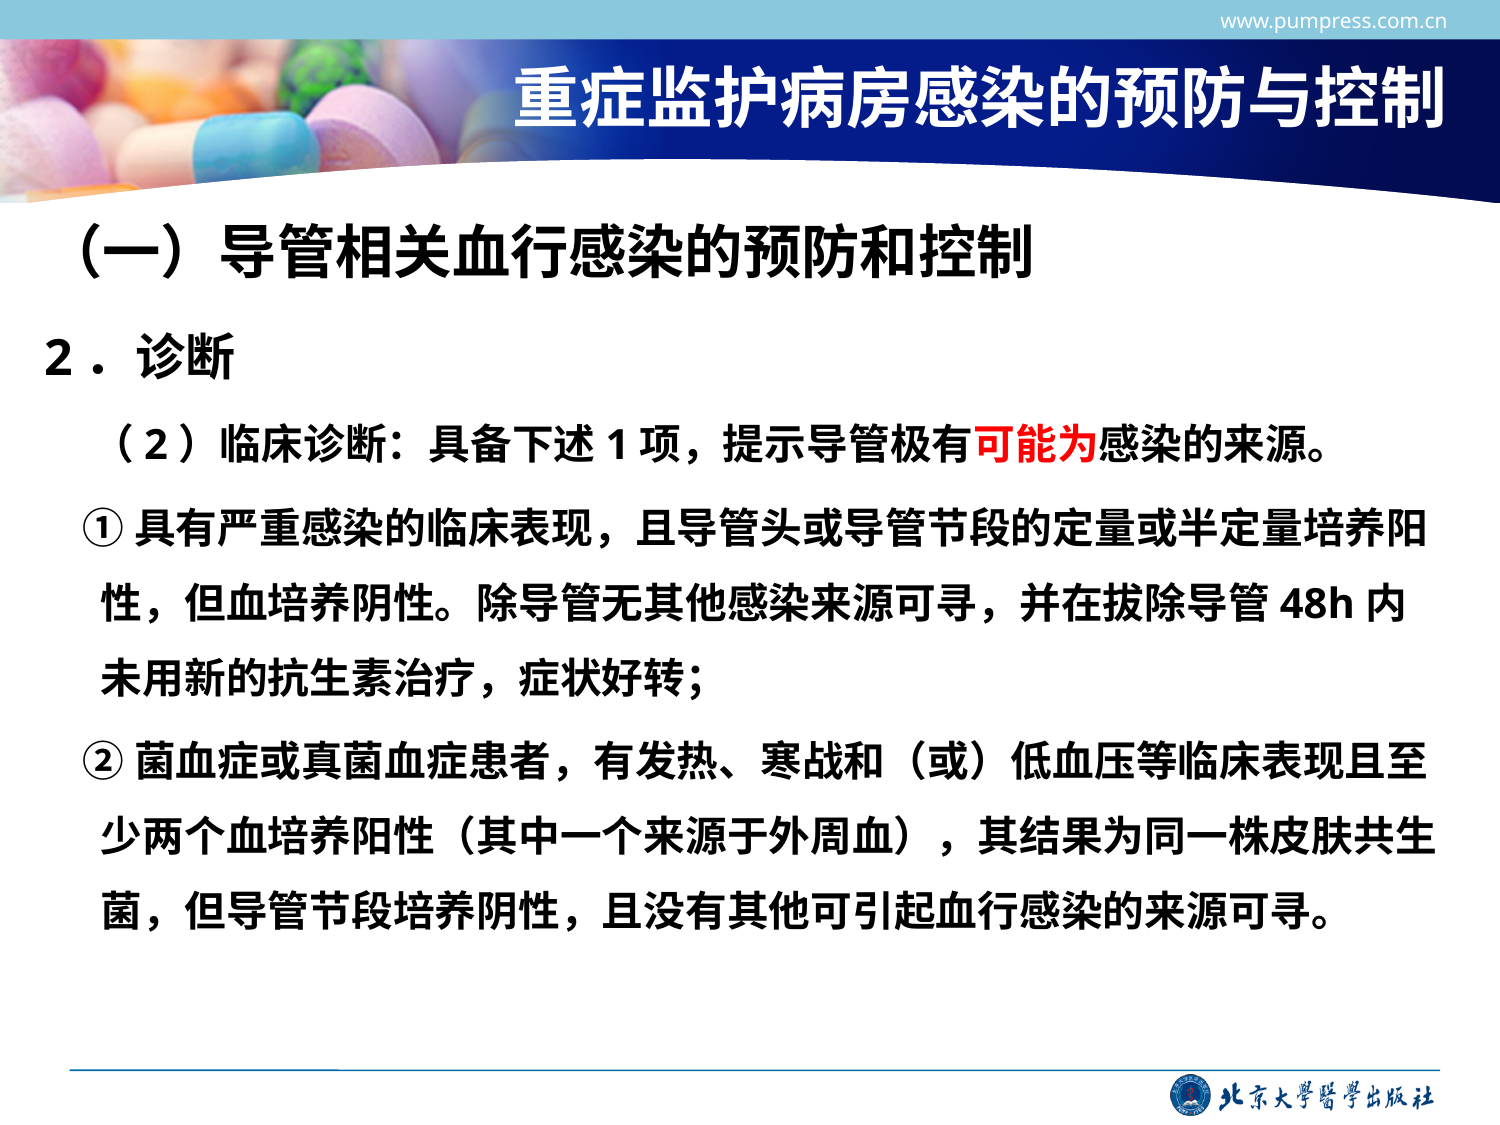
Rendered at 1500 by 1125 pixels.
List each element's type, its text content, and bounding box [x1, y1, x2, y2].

title 重症监护病房感染的预防与控制 [137, 50, 1463, 143]
picture [0, 40, 1500, 203]
slide_number www.pumpress.com.cn [1024, 0, 1463, 38]
picture [1170, 1083, 1436, 1118]
list （一）导管相关血行感染的预防和控制 2．诊断 （2）临床诊断：具备下述1项，提示导管极有可能为感染的来源。 ①具有严重感染的临床表现，且导管头或导管节段的定量或半定量培养阳性，但血培养阴性。除导管无其他感染来源可寻，并在拔除导管48h内未用新的抗生素治疗，症状好转； ②菌血症或真菌血症患者，有发热、寒战和（或）低血压等临床表现且至少两个血培养阳性（其中一个来源于外周血），其结果为同一株皮肤共生菌，但导管节段培养阴性，且没有其他可引起血行感染的来源可寻。 [29, 172, 1463, 1083]
